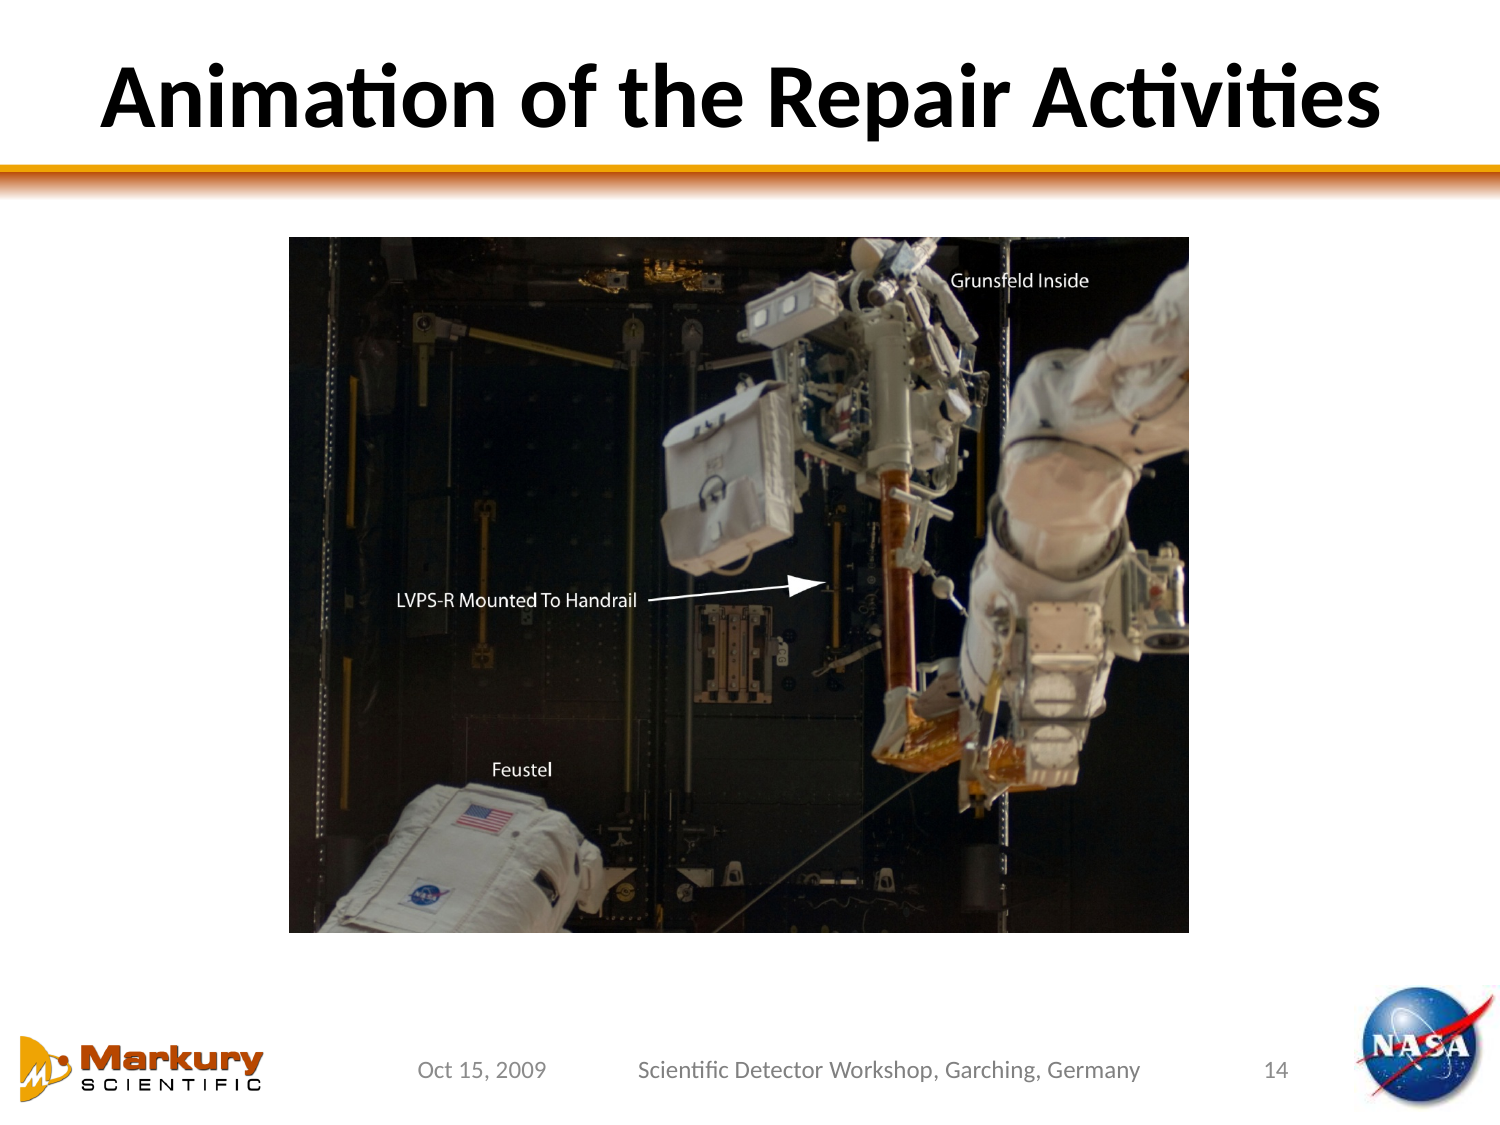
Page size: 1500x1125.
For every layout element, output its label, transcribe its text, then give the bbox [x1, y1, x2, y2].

slide_number 14 [1233, 1038, 1319, 1099]
title Animation of the Repair Activities [77, 26, 1428, 155]
picture [288, 237, 1189, 933]
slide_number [402, 1038, 591, 1099]
picture [17, 1033, 267, 1105]
footer Scientific Detector Workshop, Garching, Germany [591, 1038, 1188, 1099]
picture [1354, 985, 1500, 1112]
